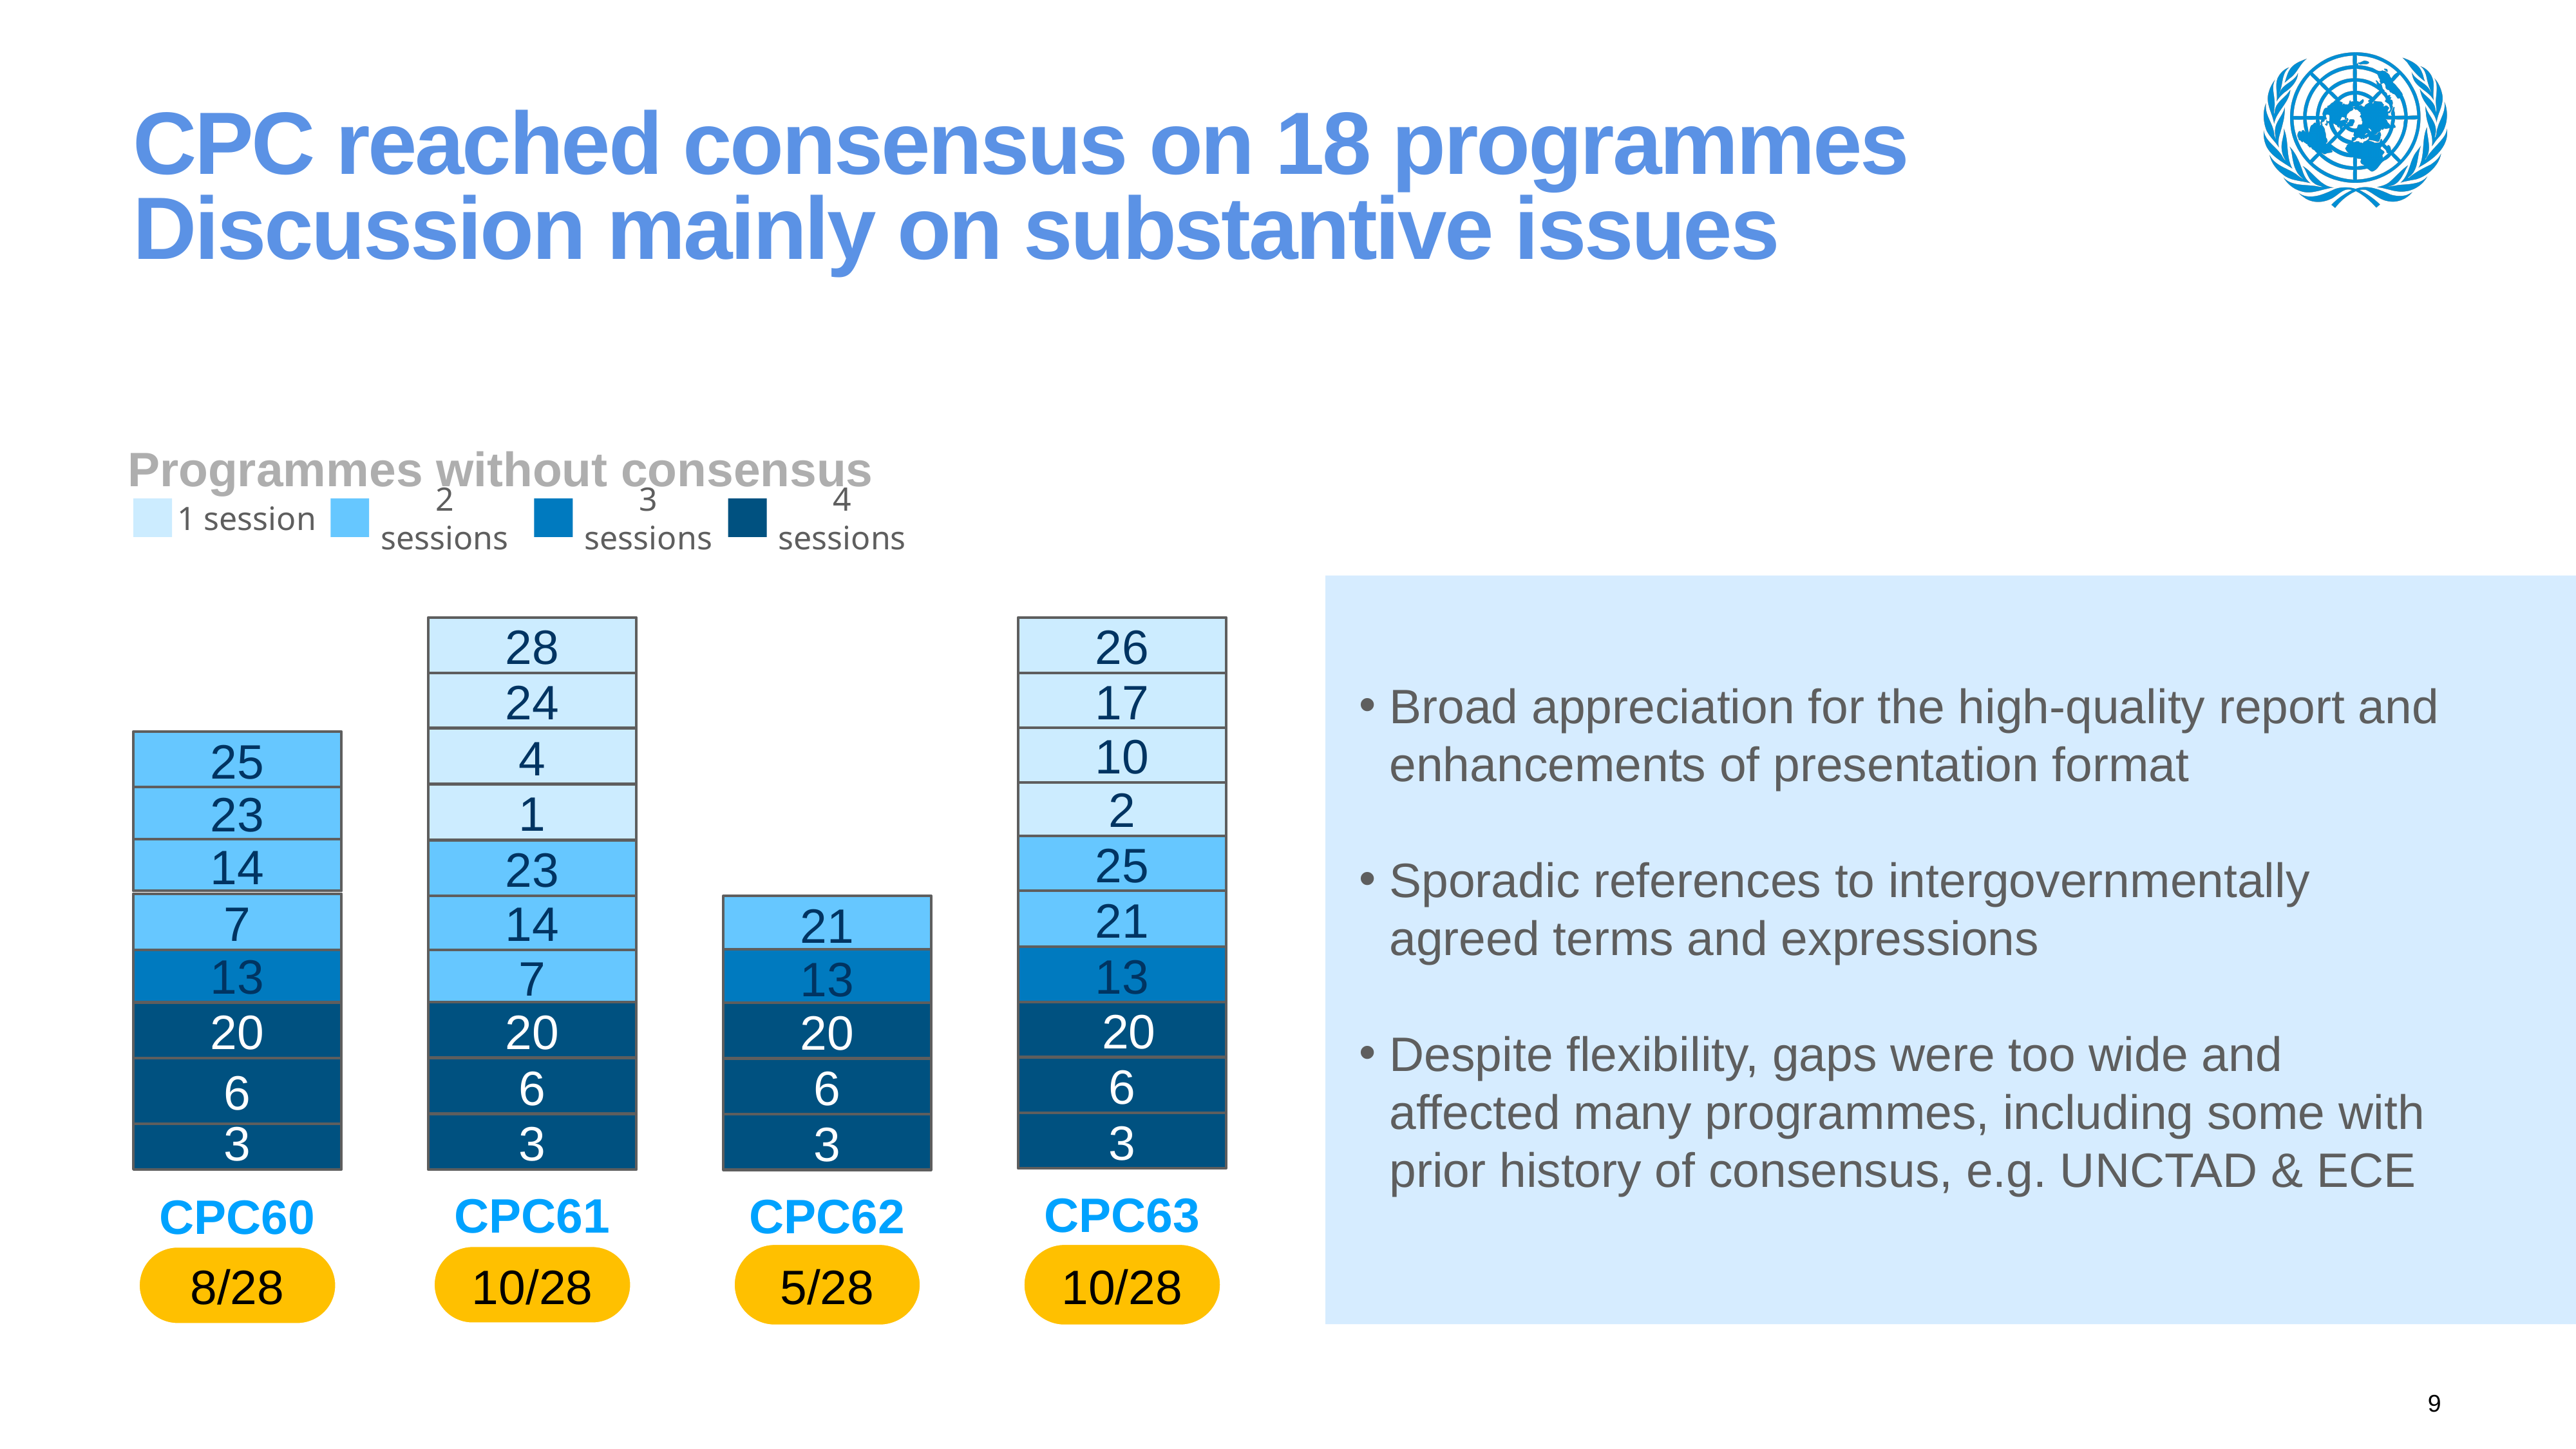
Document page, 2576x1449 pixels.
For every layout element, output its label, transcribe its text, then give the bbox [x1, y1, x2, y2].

text_box 14 [427, 897, 638, 951]
text_box 6 [722, 1060, 933, 1115]
text_box 6 [1017, 1059, 1227, 1114]
text_box 23 [427, 841, 638, 897]
picture [2357, 82, 2378, 96]
picture [2357, 159, 2363, 166]
picture [2323, 70, 2353, 88]
text_box CPC63 [1025, 1179, 1219, 1247]
text_box 26 [1017, 616, 1227, 674]
picture [2332, 138, 2347, 152]
text_box 13 [722, 948, 933, 1001]
picture [2320, 95, 2334, 116]
text_box 1 [427, 786, 638, 841]
picture [2357, 156, 2397, 179]
text_box 10 [1017, 729, 1227, 784]
picture [2382, 84, 2404, 115]
text_box 4 [427, 729, 638, 786]
picture [2342, 130, 2353, 140]
text_box 3 [722, 1115, 933, 1171]
text_box Programmes without consensus [118, 433, 1127, 501]
text_box 25 [1017, 837, 1227, 892]
picture [2294, 76, 2316, 116]
picture [2333, 82, 2353, 97]
picture [2357, 56, 2396, 77]
picture [2394, 120, 2417, 159]
text_box 13 [1017, 945, 1227, 1003]
text_box 6 [427, 1059, 638, 1115]
text_box 20 [1017, 1003, 1227, 1059]
text_box 24 [427, 674, 638, 729]
picture [2357, 95, 2369, 106]
picture [2356, 137, 2369, 142]
text_box 2 [1017, 784, 1227, 837]
picture [2314, 56, 2353, 79]
slide_number 9 [2421, 1381, 2447, 1423]
text_box 10/28 [433, 1245, 632, 1324]
picture [2313, 156, 2353, 179]
text_box 21 [1017, 892, 1227, 945]
text_box 28 [427, 616, 638, 674]
picture [2264, 52, 2447, 208]
text_box 10/28 [1023, 1244, 1221, 1326]
text_box CPC61 [435, 1180, 629, 1248]
picture [2376, 94, 2389, 107]
text_box 5/28 [734, 1244, 921, 1326]
text_box CPC62 [730, 1180, 924, 1249]
picture [2341, 95, 2353, 104]
picture [2381, 129, 2389, 140]
text_box 21 [722, 895, 933, 948]
text_box 20 [427, 1001, 638, 1059]
text_box 20 [722, 1001, 933, 1060]
picture [2294, 120, 2304, 136]
picture [2307, 120, 2316, 131]
picture [2325, 151, 2353, 166]
picture [2298, 140, 2316, 159]
picture [2334, 124, 2340, 131]
text_box 3 [427, 1115, 638, 1171]
picture [2307, 86, 2325, 116]
text_box [1325, 575, 2576, 1325]
text_box 17 [1017, 674, 1227, 729]
picture [2382, 147, 2387, 156]
picture [2385, 120, 2403, 149]
picture [2322, 115, 2334, 141]
picture [2357, 70, 2380, 83]
title CPC reached consensus on 18 programmes Discussion mainly on substantive issues [127, 100, 2235, 252]
picture [2394, 75, 2417, 115]
text_box Broad appreciation for the high-quality report and enhancements of presentation format Sporadic references to intergovernmentally agreed terms and expressions Despite flexibility, gaps were too wide and affected many programmes, including some with prior history of consensus, e.g. UNCTAD & ECE [1359, 617, 2447, 1197]
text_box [133, 731, 342, 1325]
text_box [133, 493, 921, 543]
text_box 3 [1017, 1113, 1227, 1170]
text_box 7 [427, 951, 638, 1001]
picture [2347, 109, 2362, 128]
